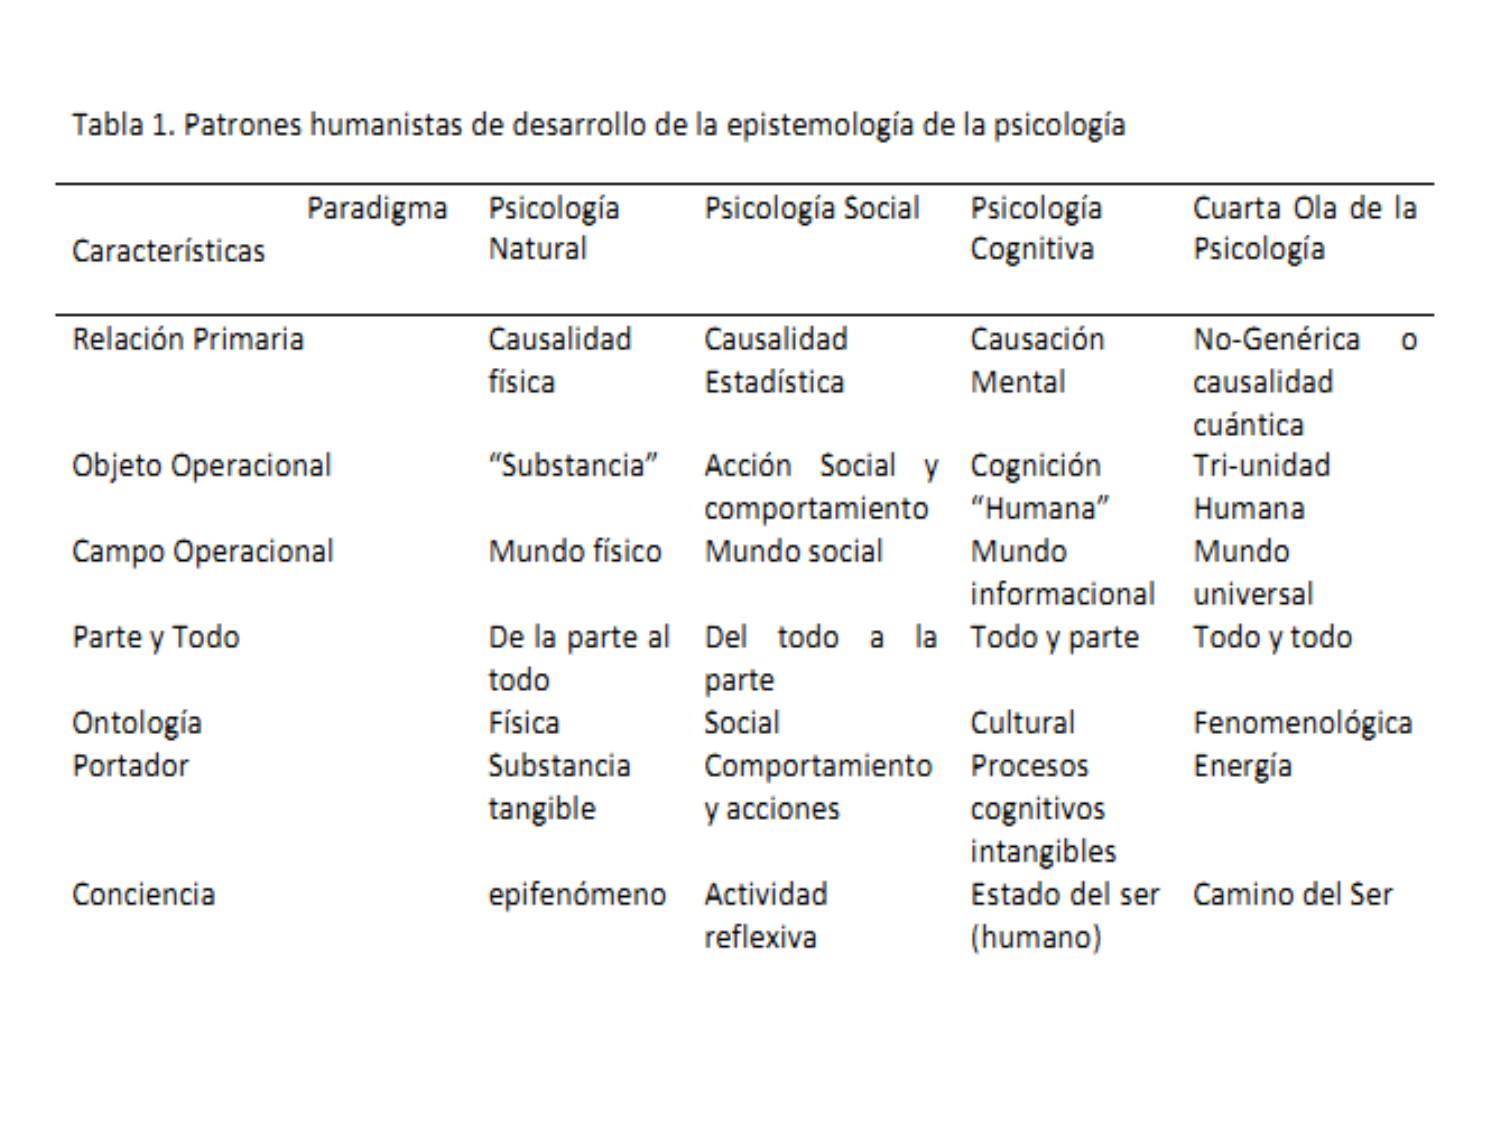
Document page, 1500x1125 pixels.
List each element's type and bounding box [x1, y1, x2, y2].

picture [0, 81, 1500, 1009]
